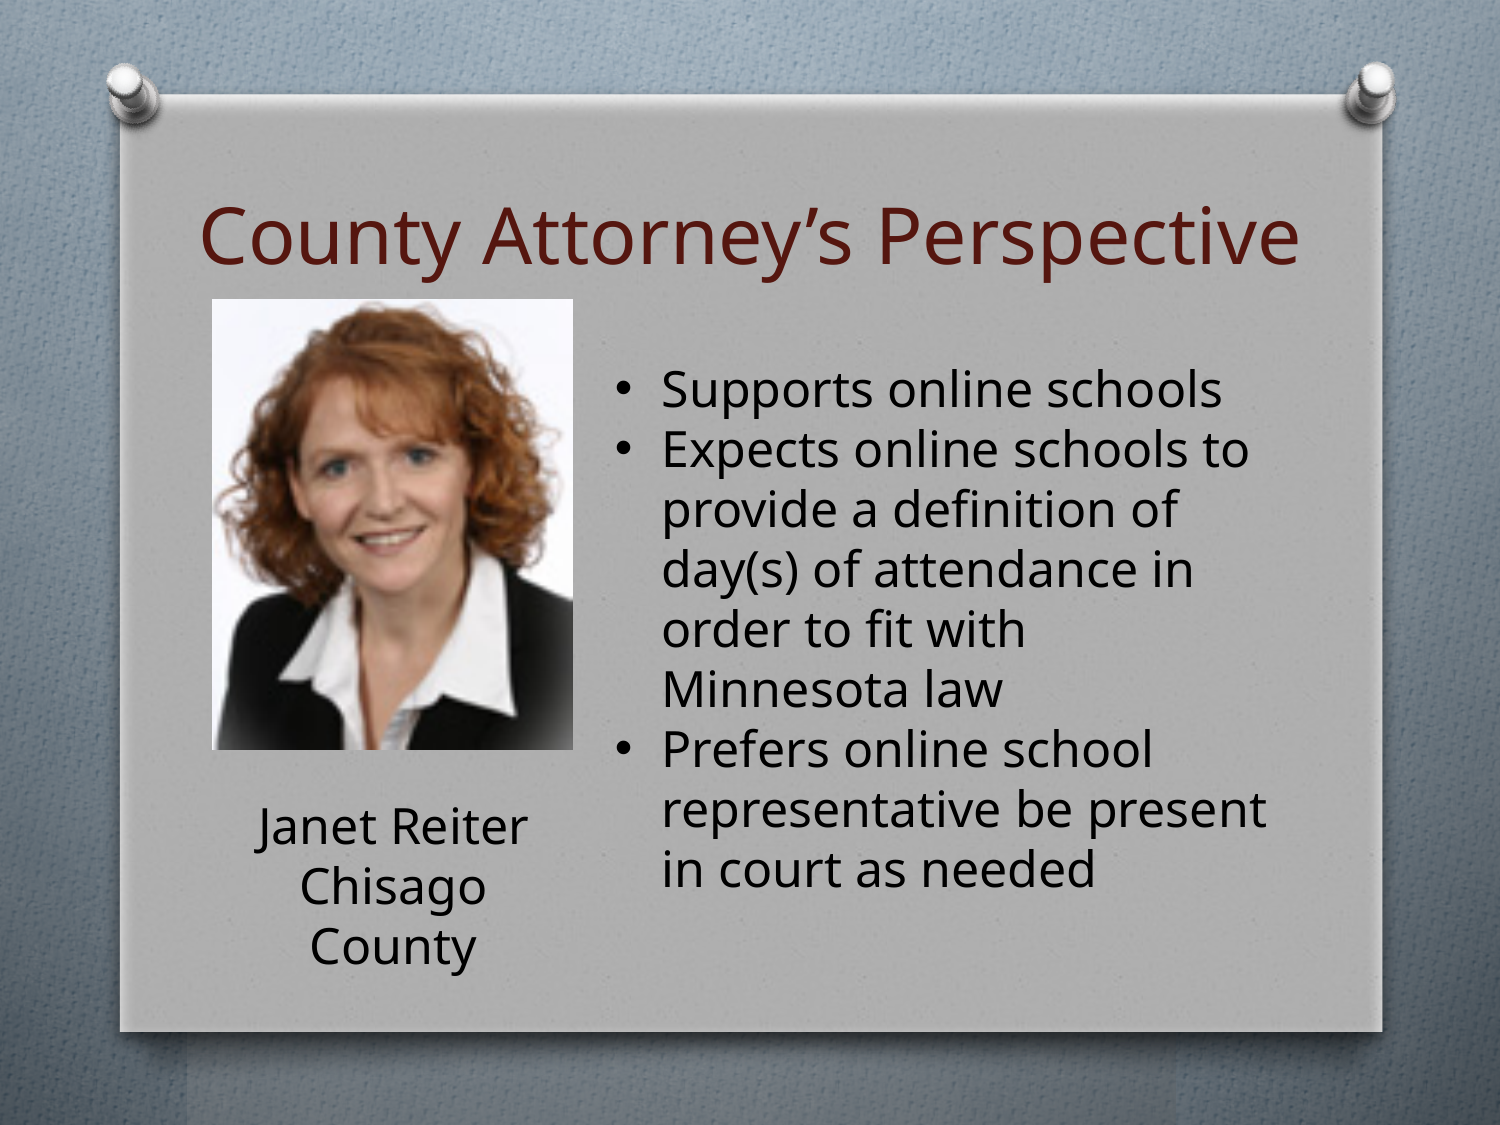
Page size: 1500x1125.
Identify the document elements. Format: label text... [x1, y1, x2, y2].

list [212, 299, 573, 751]
picture [75, 29, 198, 153]
text_box Janet Reiter Chisago County [212, 787, 575, 983]
title County Attorney’s Perspective [179, 134, 1323, 332]
picture [1317, 35, 1439, 156]
text_box Supports online schools Expects online schools to provide a definition of day(s) of attendance in order to fit with Minnesota law Prefers online school representative be present in court as needed [599, 350, 1288, 905]
